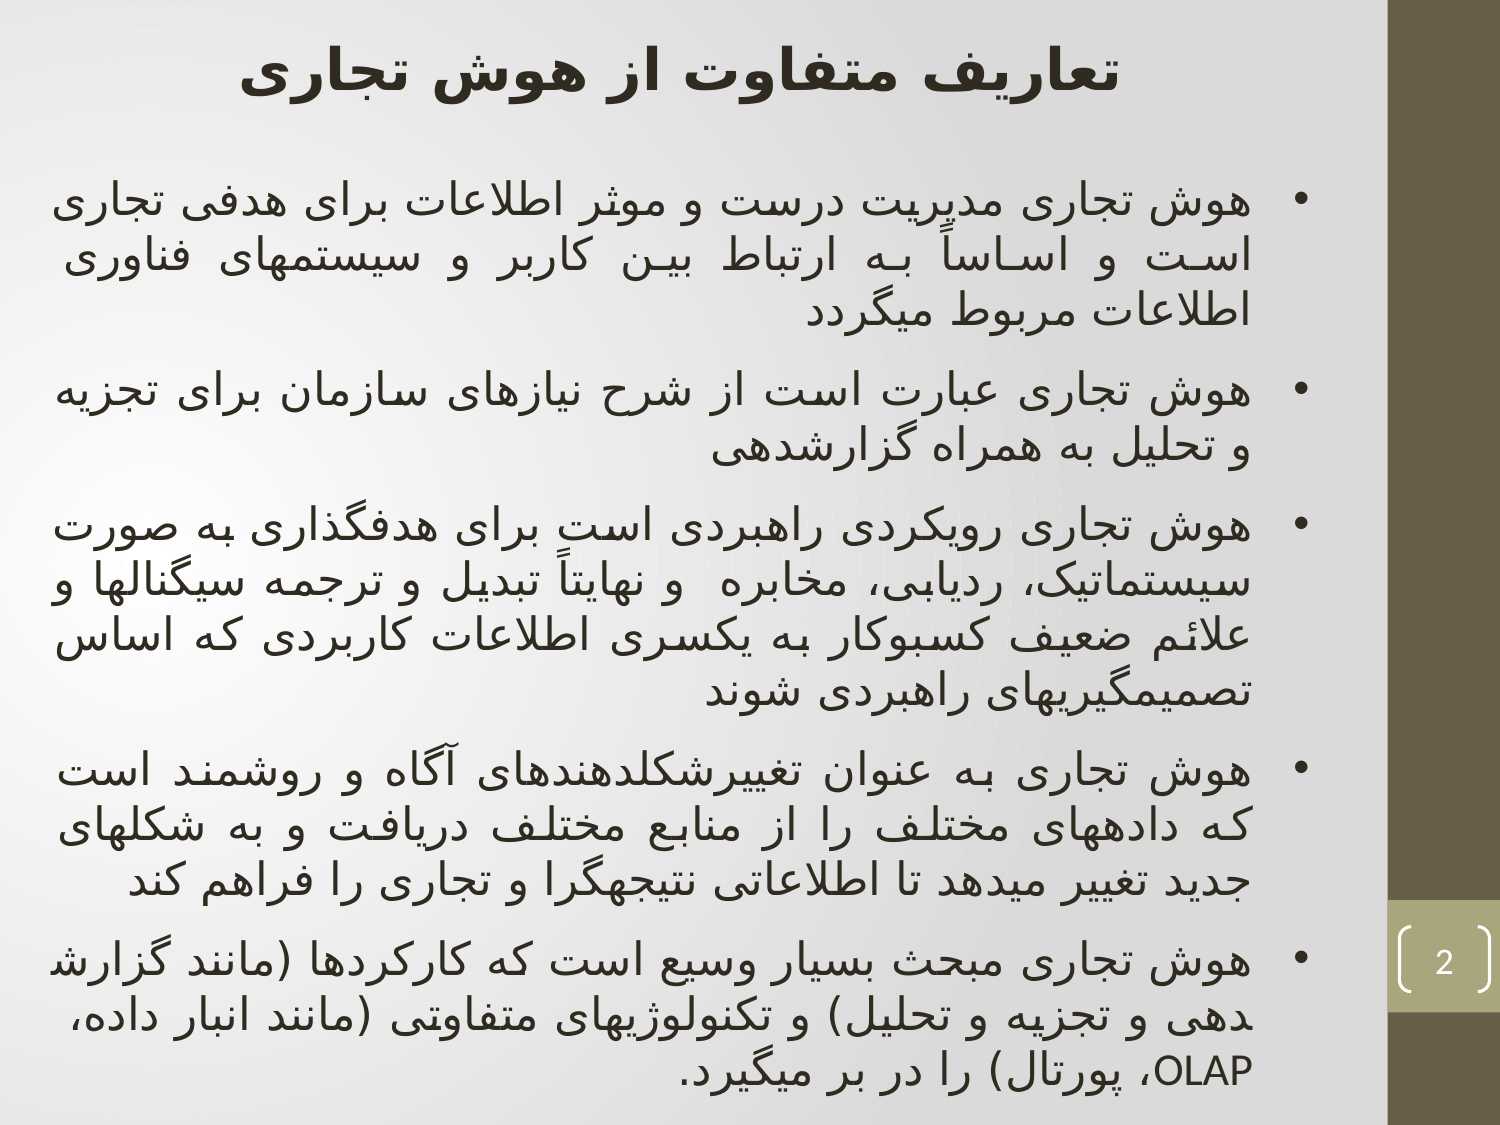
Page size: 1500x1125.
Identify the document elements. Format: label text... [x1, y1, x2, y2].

text_box تعاریف متفاوت از هوش تجاری [223, 24, 1137, 110]
slide_number 2 [1397, 925, 1492, 994]
text_box هوش تجاری مدیریت درست و موثر اطلاعات برای هدفی تجاری است و اساساً به ارتباط بین کاربر و سیستم­های فناوری اطلاعات مربوط میگردد هوش تجاری عبارت است از شرح نیازهای سازمان برای تجزیه و تحلیل به همراه گزارش­دهی هوش تجاری رویکردی راهبردی است برای هدف­گذاری به صورت سیستماتیک، ردیابی، مخابره و نهایتاً تبدیل و ترجمه سیگنال­ها و علائم ضعیف کسب­وکار به یکسری اطلاعات کاربردی که اساس تصمیم­گیری­های راهبردی شوند هوش تجاری به عنوان تغییرشکل­دهنده­ای آگاه و روشمند است که داده­های مختلف را از منابع مختلف دریافت و به شکل­های جدید تغییر می­دهد تا اطلاعاتی نتیجه­گرا و تجاری را فراهم کند هوش تجاری مبحث بسیار وسیع است که کارکردها (مانند گزارش­دهی و تجزیه و تحلیل) و تکنولوژی­های متفاوتی (مانند انبار داده، OLAP، پورتال) را در بر میگیرد. هوش تجاری شامل تمام ابزارهای اطلاعاتی و تکنیکی جهت تحلیل دانش و اطلاعات در دسترس یک شرکت است و به طور کلی عبارت است از دسترسی، تجزیه و تحلیل و فراهم آوردن داده­های تجاری برای کاربران در یک بنگاه تجاری [36, 162, 1325, 1125]
